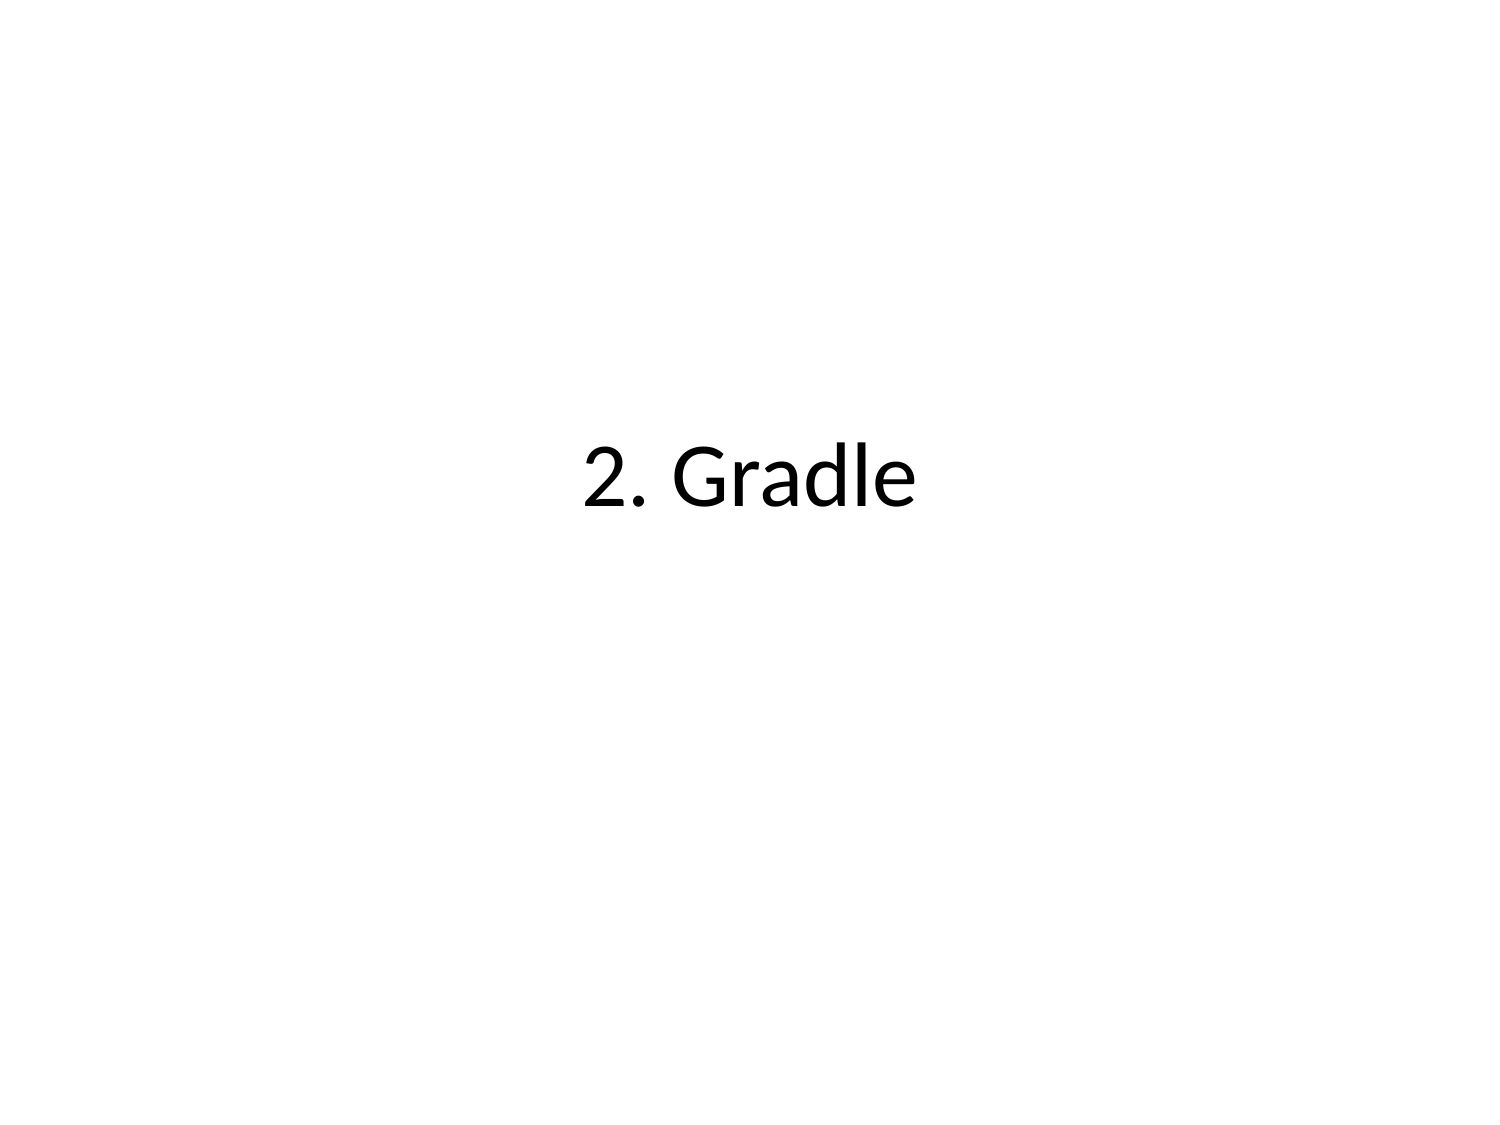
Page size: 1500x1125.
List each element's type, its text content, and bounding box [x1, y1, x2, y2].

title 2. Gradle [112, 349, 1388, 591]
